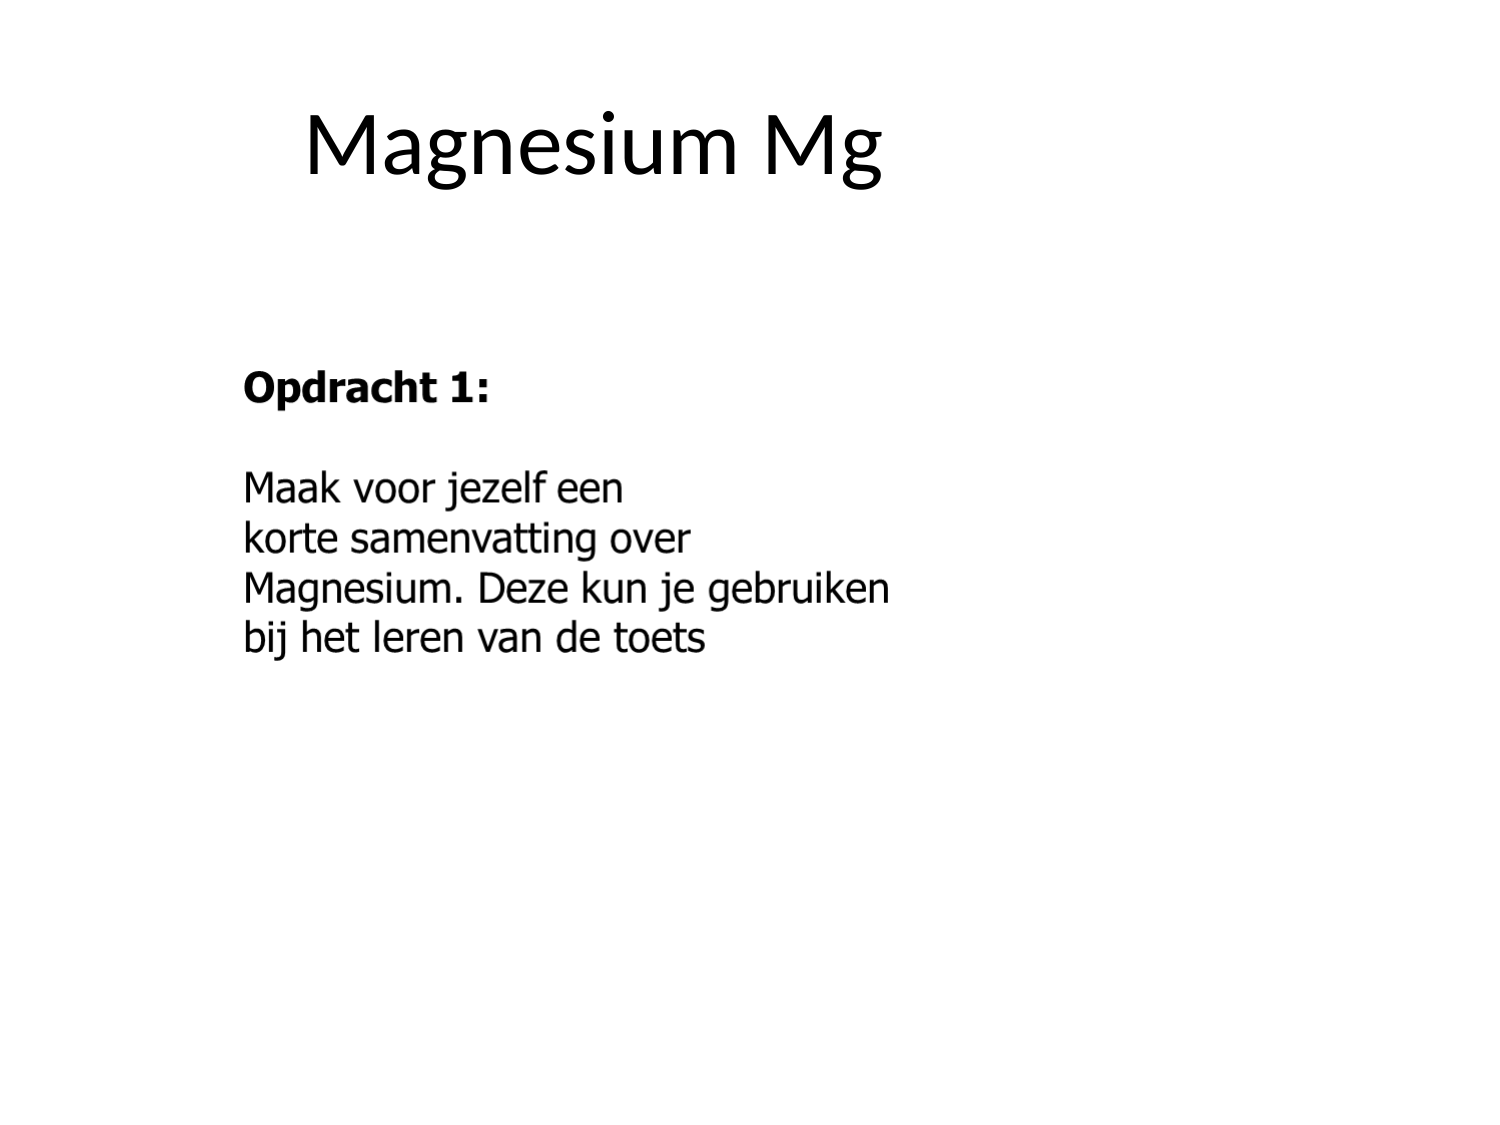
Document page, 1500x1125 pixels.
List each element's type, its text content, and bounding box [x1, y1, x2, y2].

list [218, 349, 927, 687]
title Magnesium Mg [75, 42, 1113, 233]
